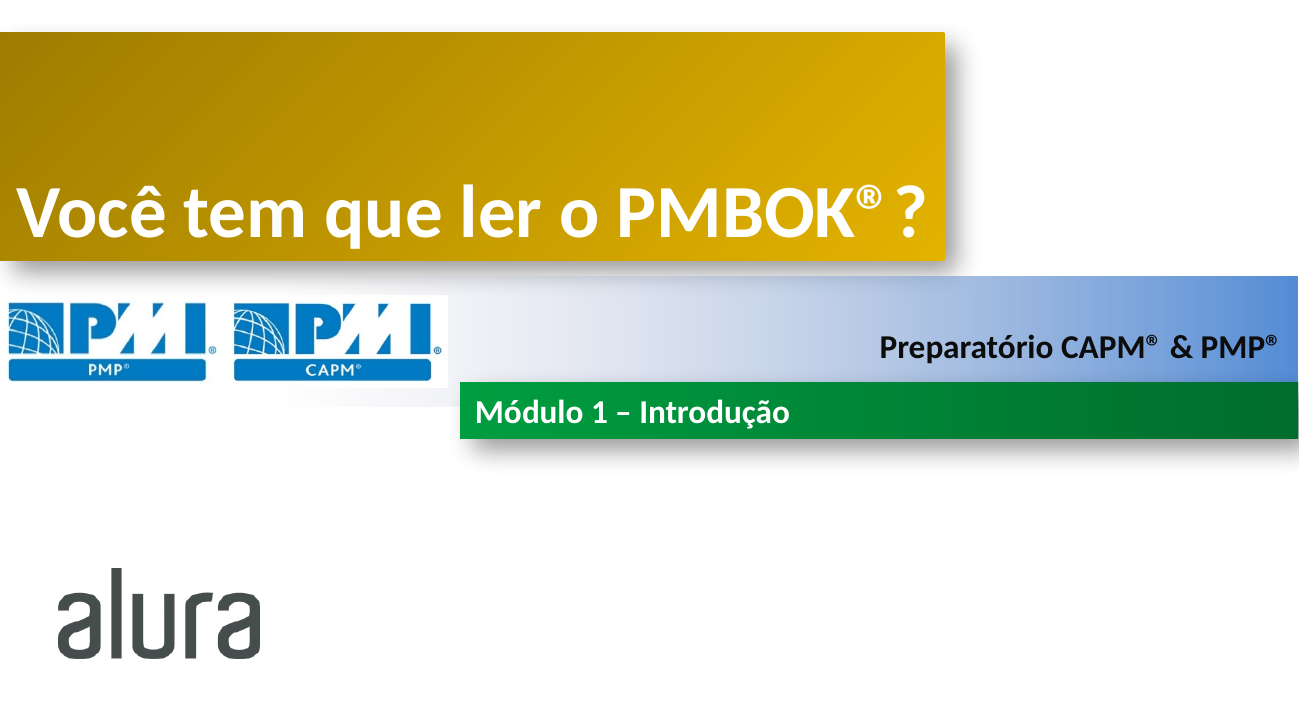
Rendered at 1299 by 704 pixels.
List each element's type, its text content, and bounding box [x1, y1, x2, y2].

text_box [270, 276, 1298, 317]
text_box Você tem que ler o PMBOK®? [0, 32, 945, 261]
picture [58, 568, 260, 660]
text_box Preparatório CAPM® & PMP® [452, 317, 1298, 374]
text_box [270, 374, 1298, 407]
text_box Módulo 1 – Introdução [460, 382, 1299, 439]
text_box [0, 294, 449, 390]
